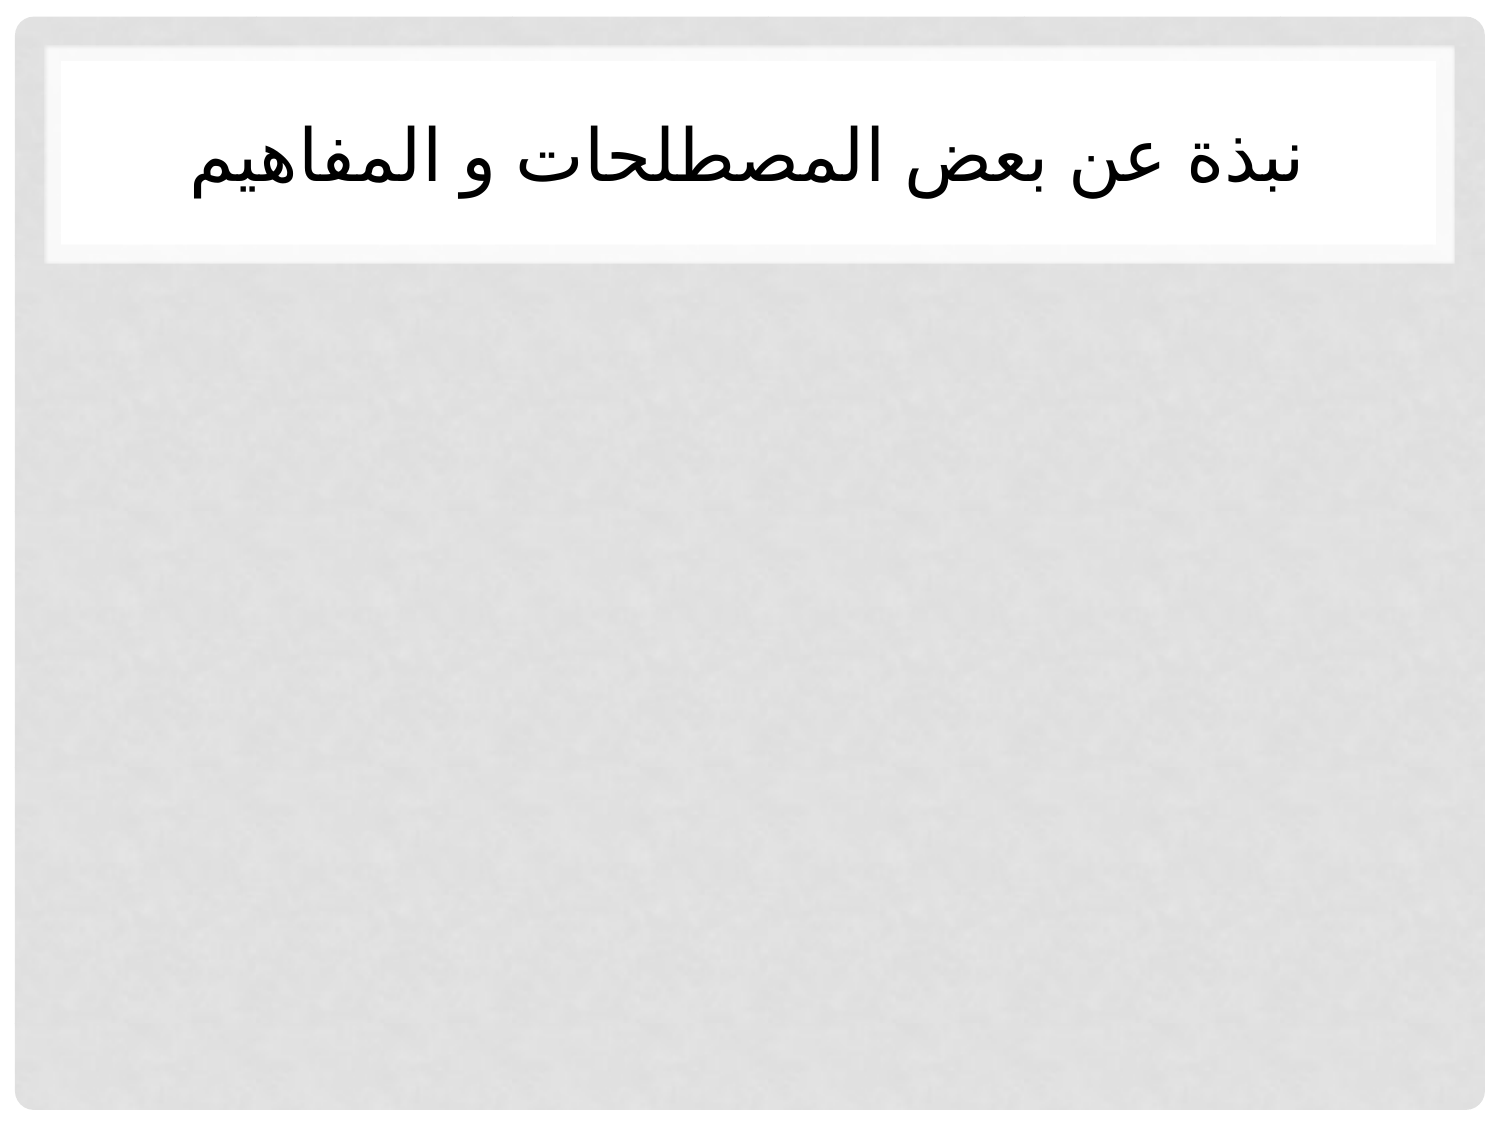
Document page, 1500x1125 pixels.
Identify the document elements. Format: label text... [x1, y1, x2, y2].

title نبذة عن بعض المصطلحات و المفاهيم [69, 66, 1425, 238]
